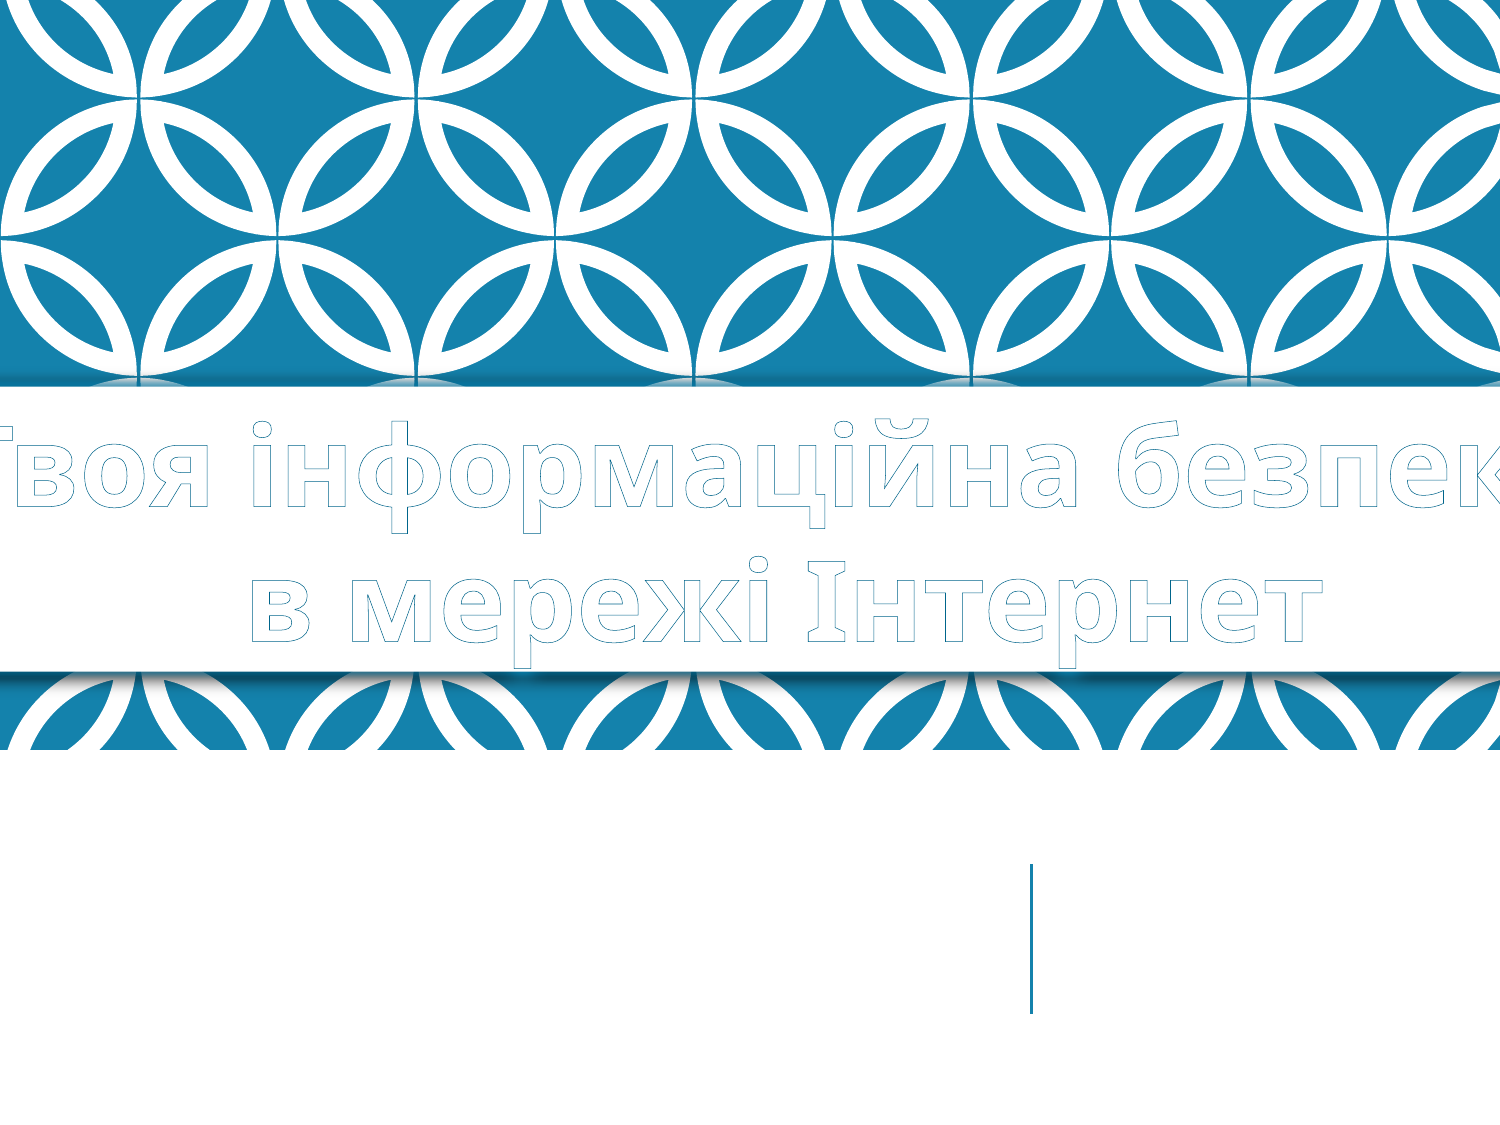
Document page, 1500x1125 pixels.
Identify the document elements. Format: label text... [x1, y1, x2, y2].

picture [1048, 677, 1172, 681]
picture [493, 677, 617, 681]
text_box Твоя інформаційна безпека в мережі Інтернет [0, 385, 1500, 673]
